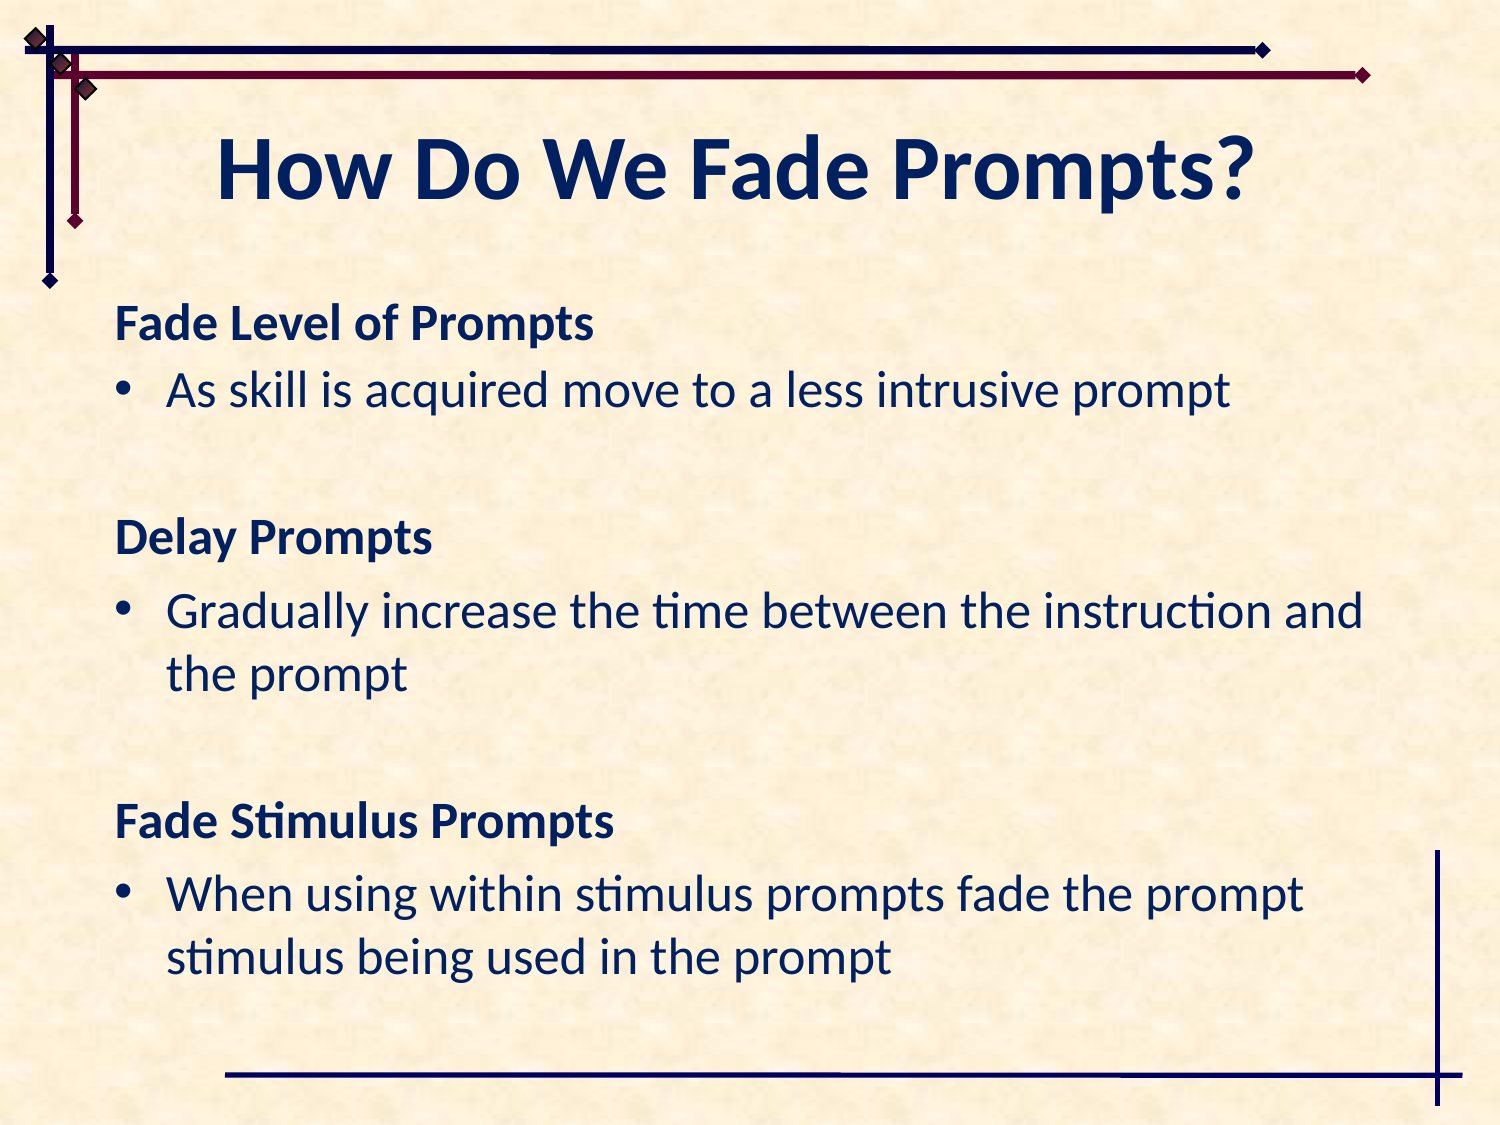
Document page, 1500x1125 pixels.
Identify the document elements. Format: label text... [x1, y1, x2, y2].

picture [0, 0, 1500, 1125]
list Fade Level of Prompts As skill is acquired move to a less intrusive prompt Delay Prompts Gradually increase the time between the instruction and the prompt Fade Stimulus Prompts When using within stimulus prompts fade the prompt stimulus being used in the prompt [99, 287, 1419, 1000]
title How Do We Fade Prompts? [99, 62, 1375, 263]
